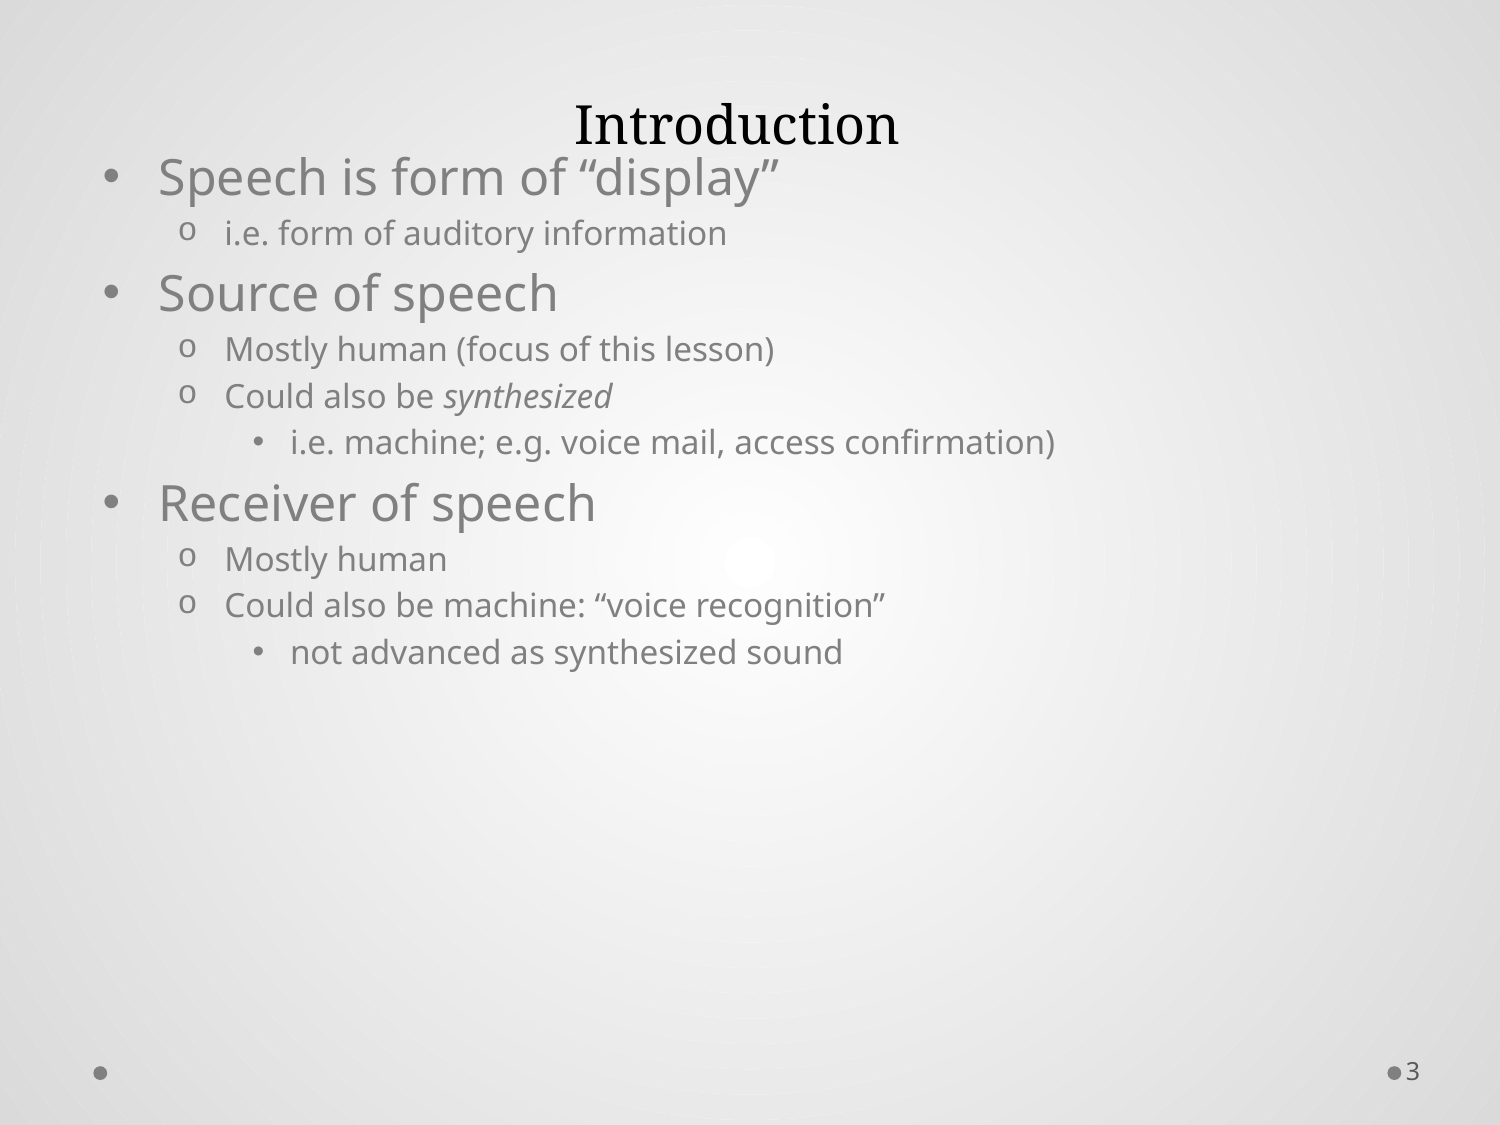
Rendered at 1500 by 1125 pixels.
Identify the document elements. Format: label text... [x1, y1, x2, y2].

slide_number 3 [1401, 1042, 1494, 1103]
list Speech is form of “display” i.e. form of auditory information Source of speech Mostly human (focus of this lesson) Could also be synthesized i.e. machine; e.g. voice mail, access confirmation) Receiver of speech Mostly human Could also be machine: “voice recognition” not advanced as synthesized sound [87, 137, 1438, 1113]
title Introduction [62, 62, 1413, 163]
